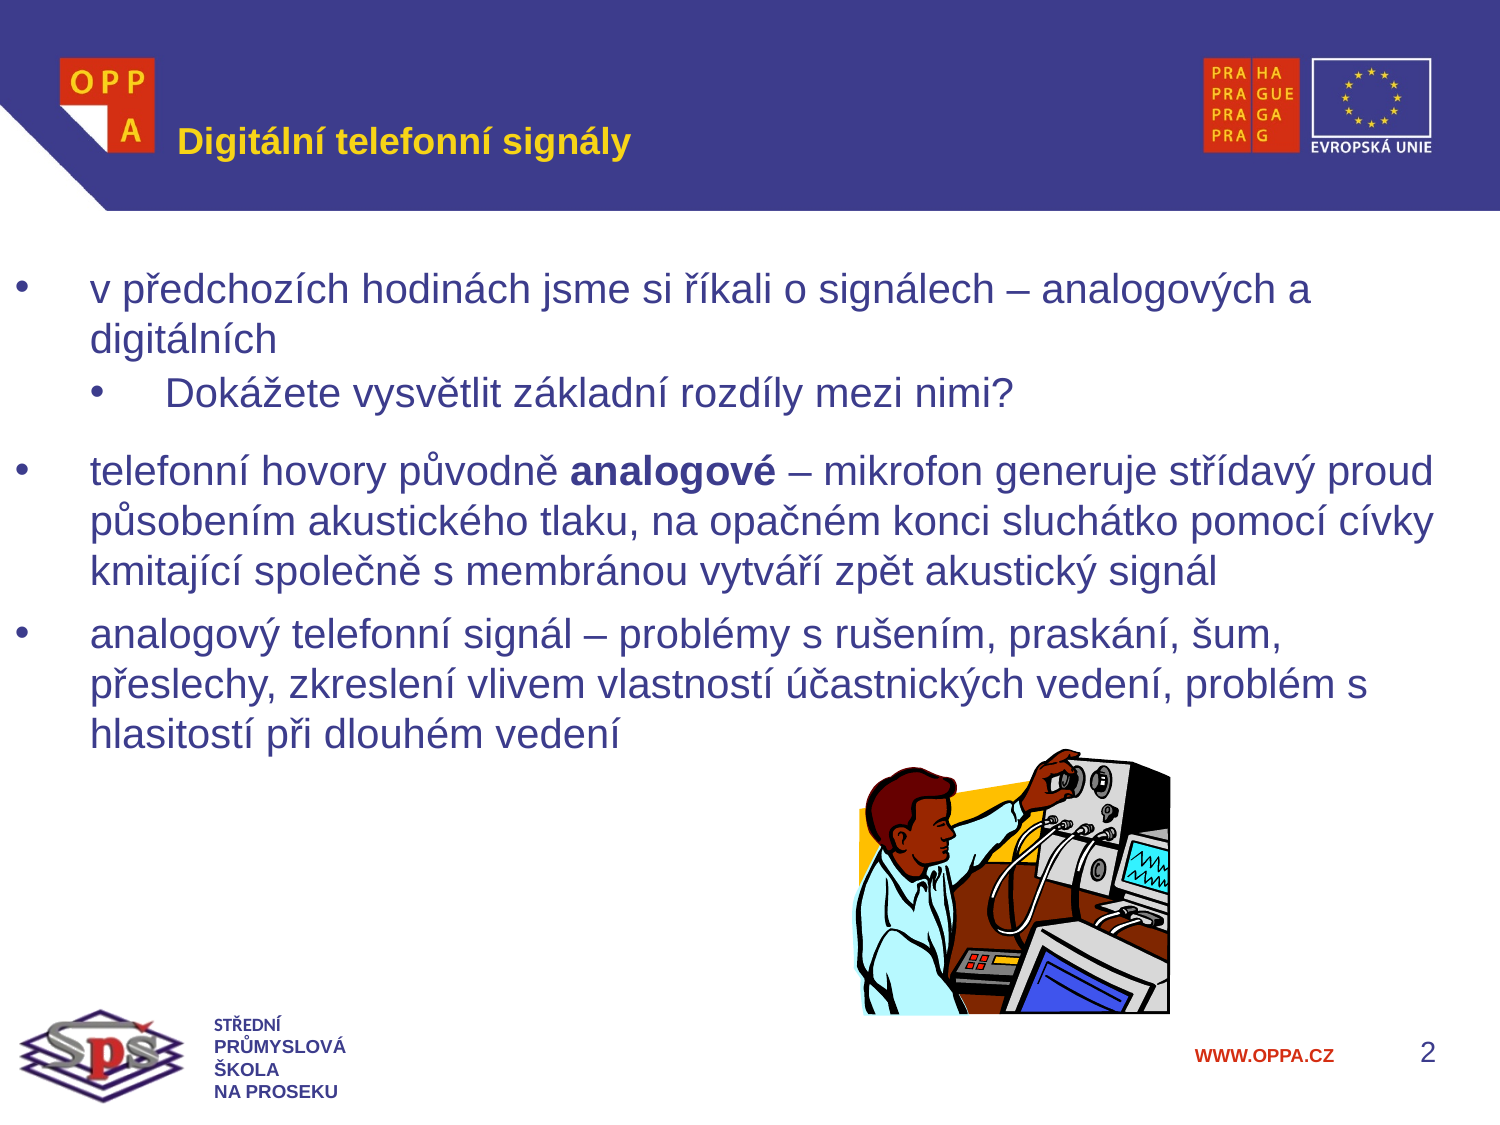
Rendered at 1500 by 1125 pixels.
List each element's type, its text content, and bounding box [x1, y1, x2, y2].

picture [19, 1001, 186, 1107]
picture [851, 747, 1171, 1016]
text_box STŘEDNÍ PRŮMYSLOVÁ ŠKOLA NA PROSEKU [199, 1004, 509, 1110]
slide_number 2 [1339, 1015, 1437, 1069]
text_box v předchozích hodinách jsme si říkali o signálech – analogových a digitálních Dokážete vysvětlit základní rozdíly mezi nimi? telefonní hovory původně analogové – mikrofon generuje střídavý proud působením akustického tlaku, na opačném konci sluchátko pomocí cívky kmitající společně s membránou vytváří zpět akustický signál analogový telefonní signál – problémy s rušením, praskání, šum, přeslechy, zkreslení vlivem vlastností účastnických vedení, problém s hlasitostí při dlouhém vedení [0, 254, 1483, 765]
title Digitální telefonní signály [177, 38, 1171, 162]
picture [0, 0, 1500, 211]
